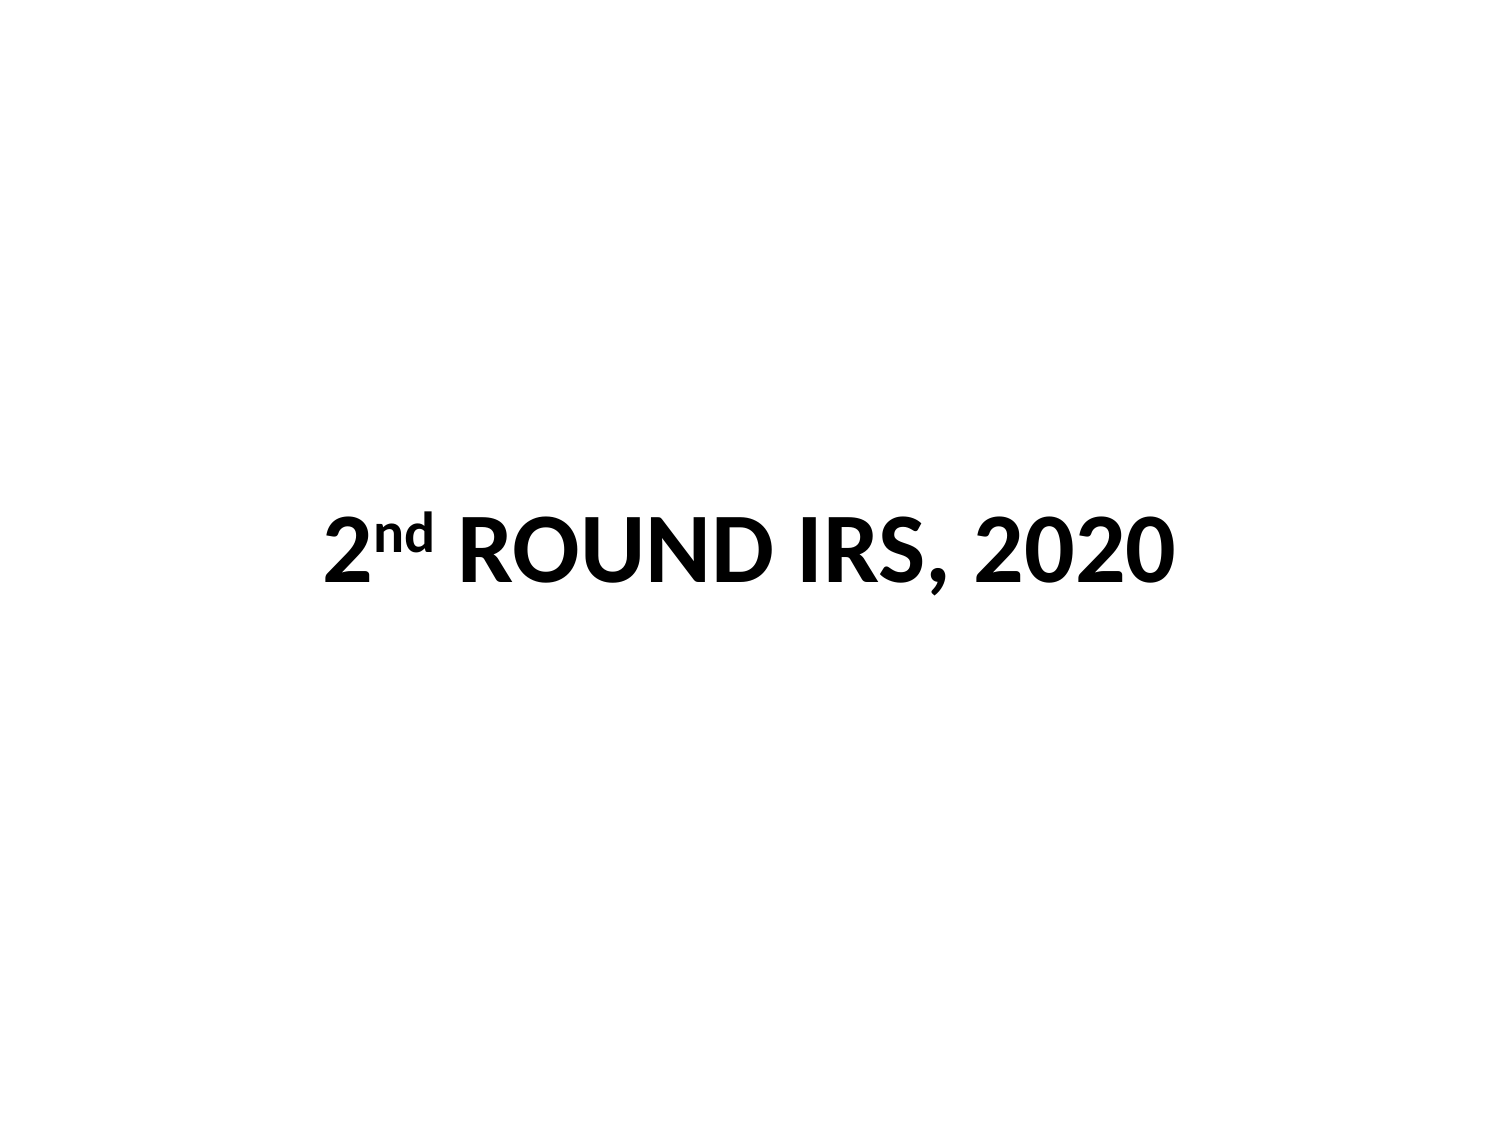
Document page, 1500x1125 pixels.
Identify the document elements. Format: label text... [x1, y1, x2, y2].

text_box 2nd ROUND IRS, 2020 [299, 474, 1200, 610]
